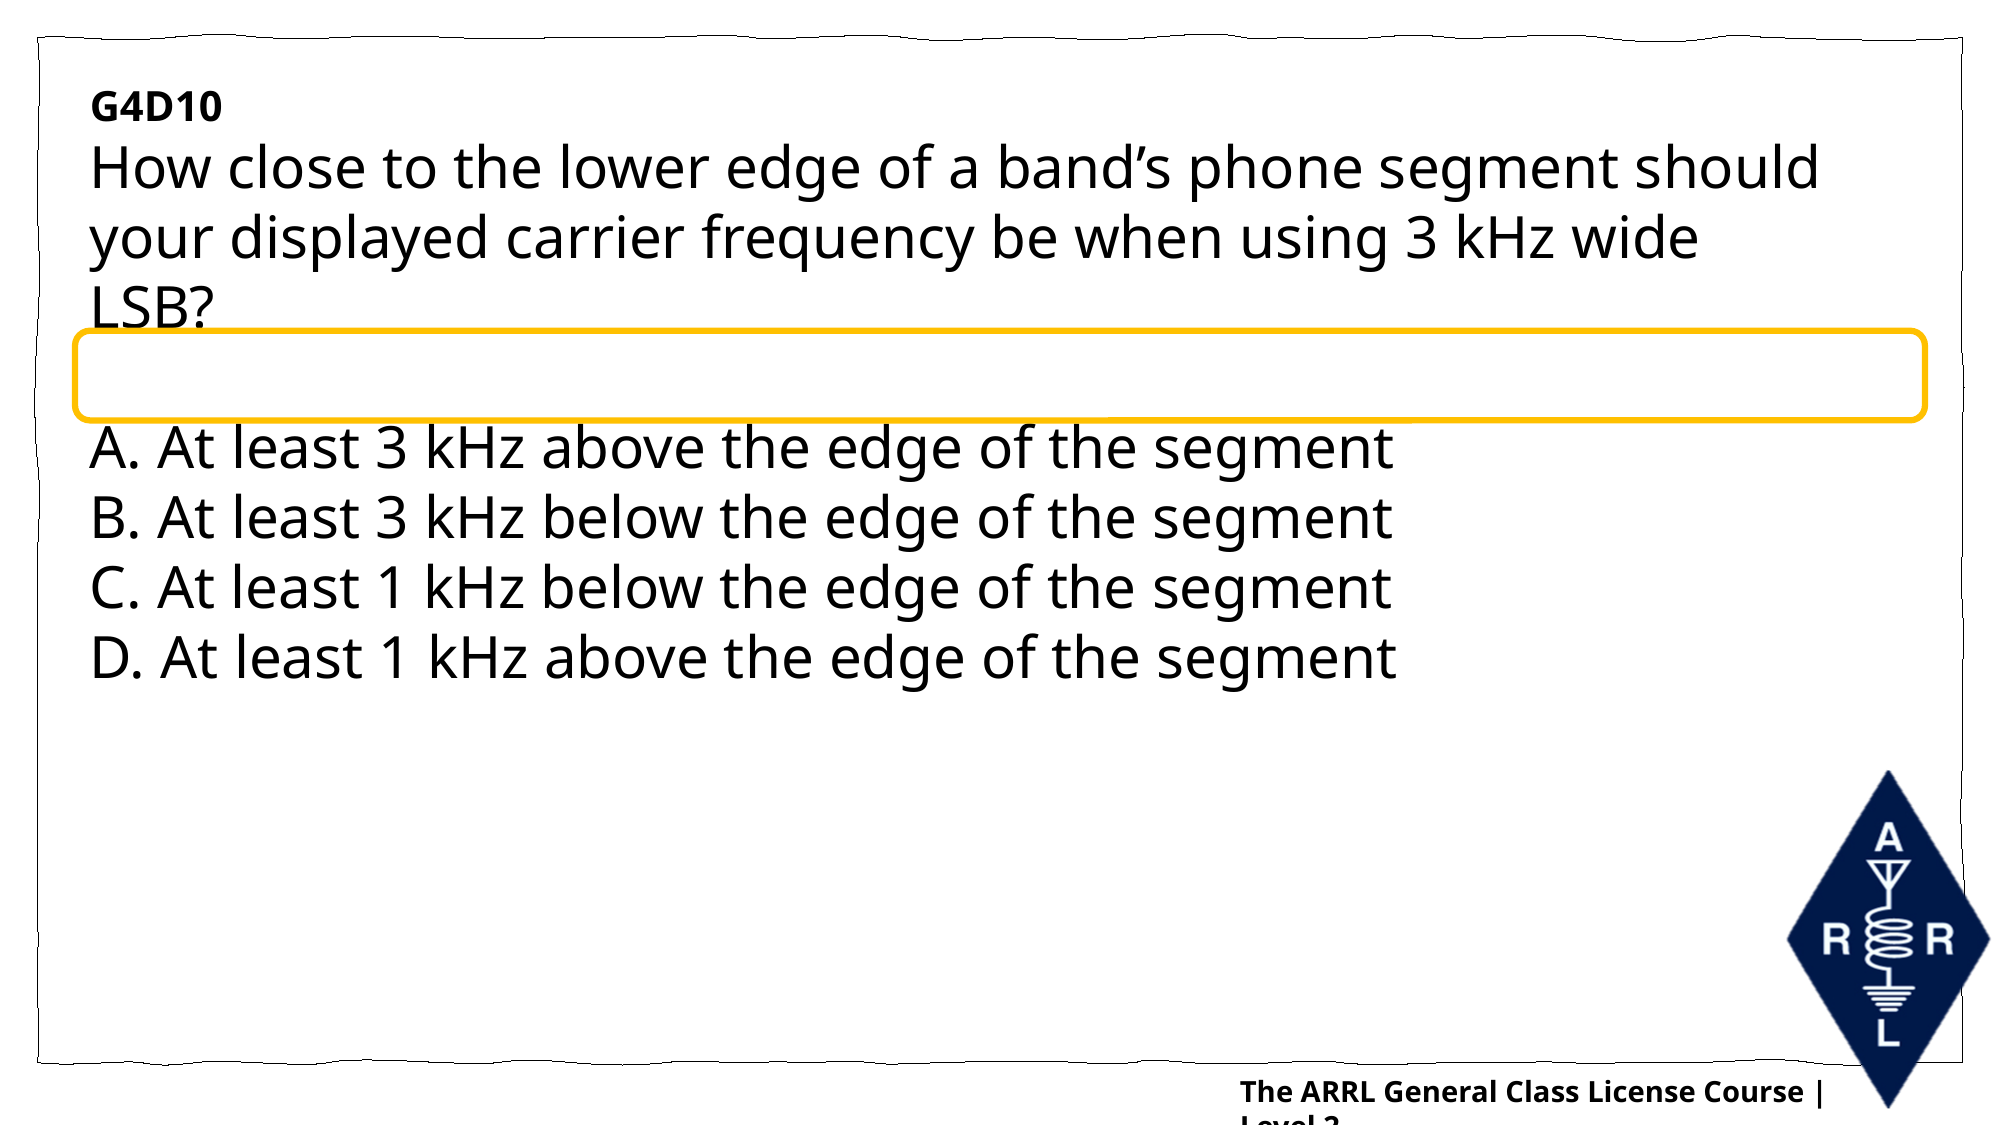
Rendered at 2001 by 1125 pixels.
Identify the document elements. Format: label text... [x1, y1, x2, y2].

picture [1773, 752, 1999, 1125]
text_box G4D10 How close to the lower edge of a band’s phone segment should your displayed carrier frequency be when using 3 kHz wide LSB? A. At least 3 kHz above the edge of the segment B. At least 3 kHz below the edge of the segment C. At least 1 kHz below the edge of the segment D. At least 1 kHz above the edge of the segment [75, 414, 1850, 698]
text_box G4D10 How close to the lower edge of a band’s phone segment should your displayed carrier frequency be when using 3 kHz wide LSB? A. At least 3 kHz above the edge of the segment B. At least 3 kHz below the edge of the segment C. At least 1 kHz below the edge of the segment D. At least 1 kHz above the edge of the segment [75, 72, 1850, 337]
text_box [73, 329, 1927, 422]
